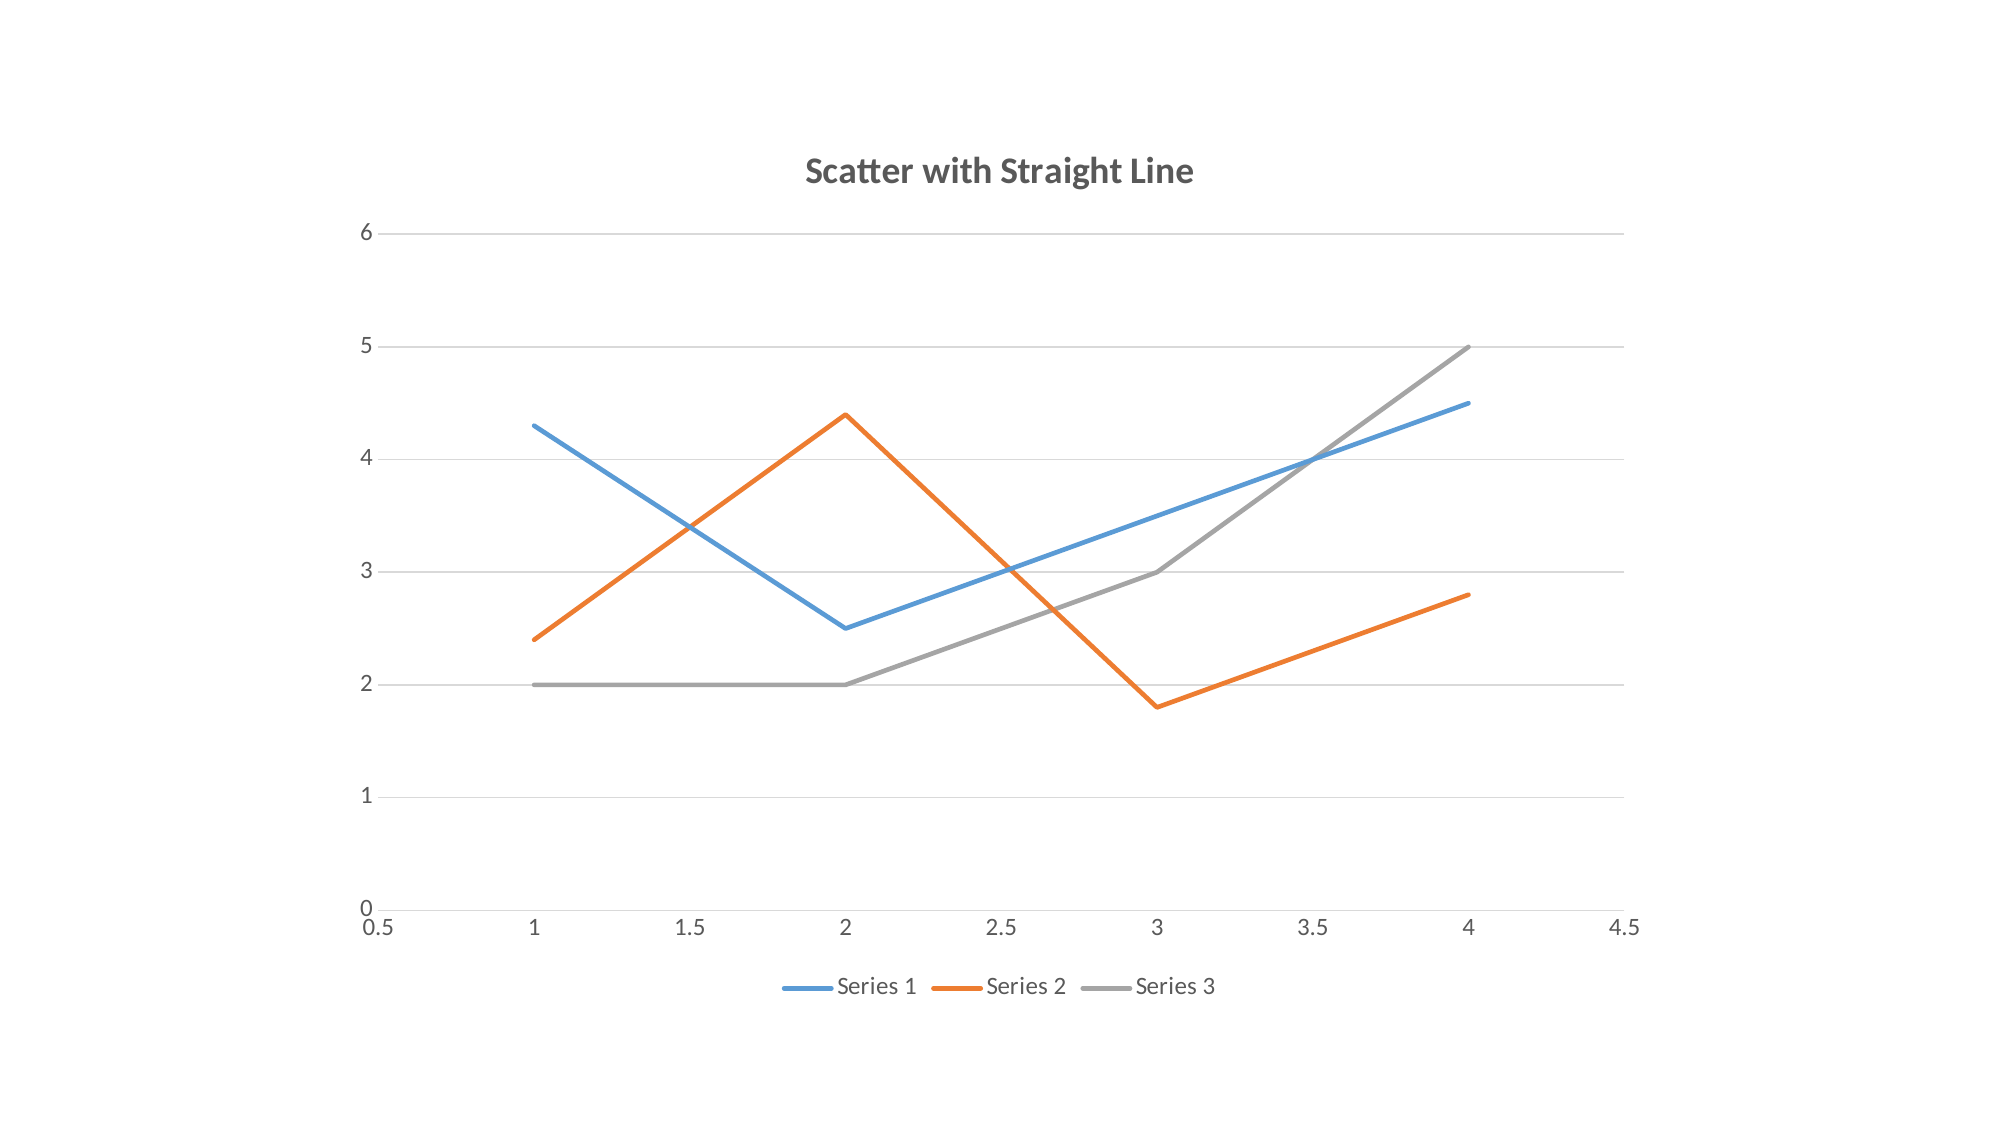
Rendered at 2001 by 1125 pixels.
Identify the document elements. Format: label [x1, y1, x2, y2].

chart [333, 117, 1667, 1007]
